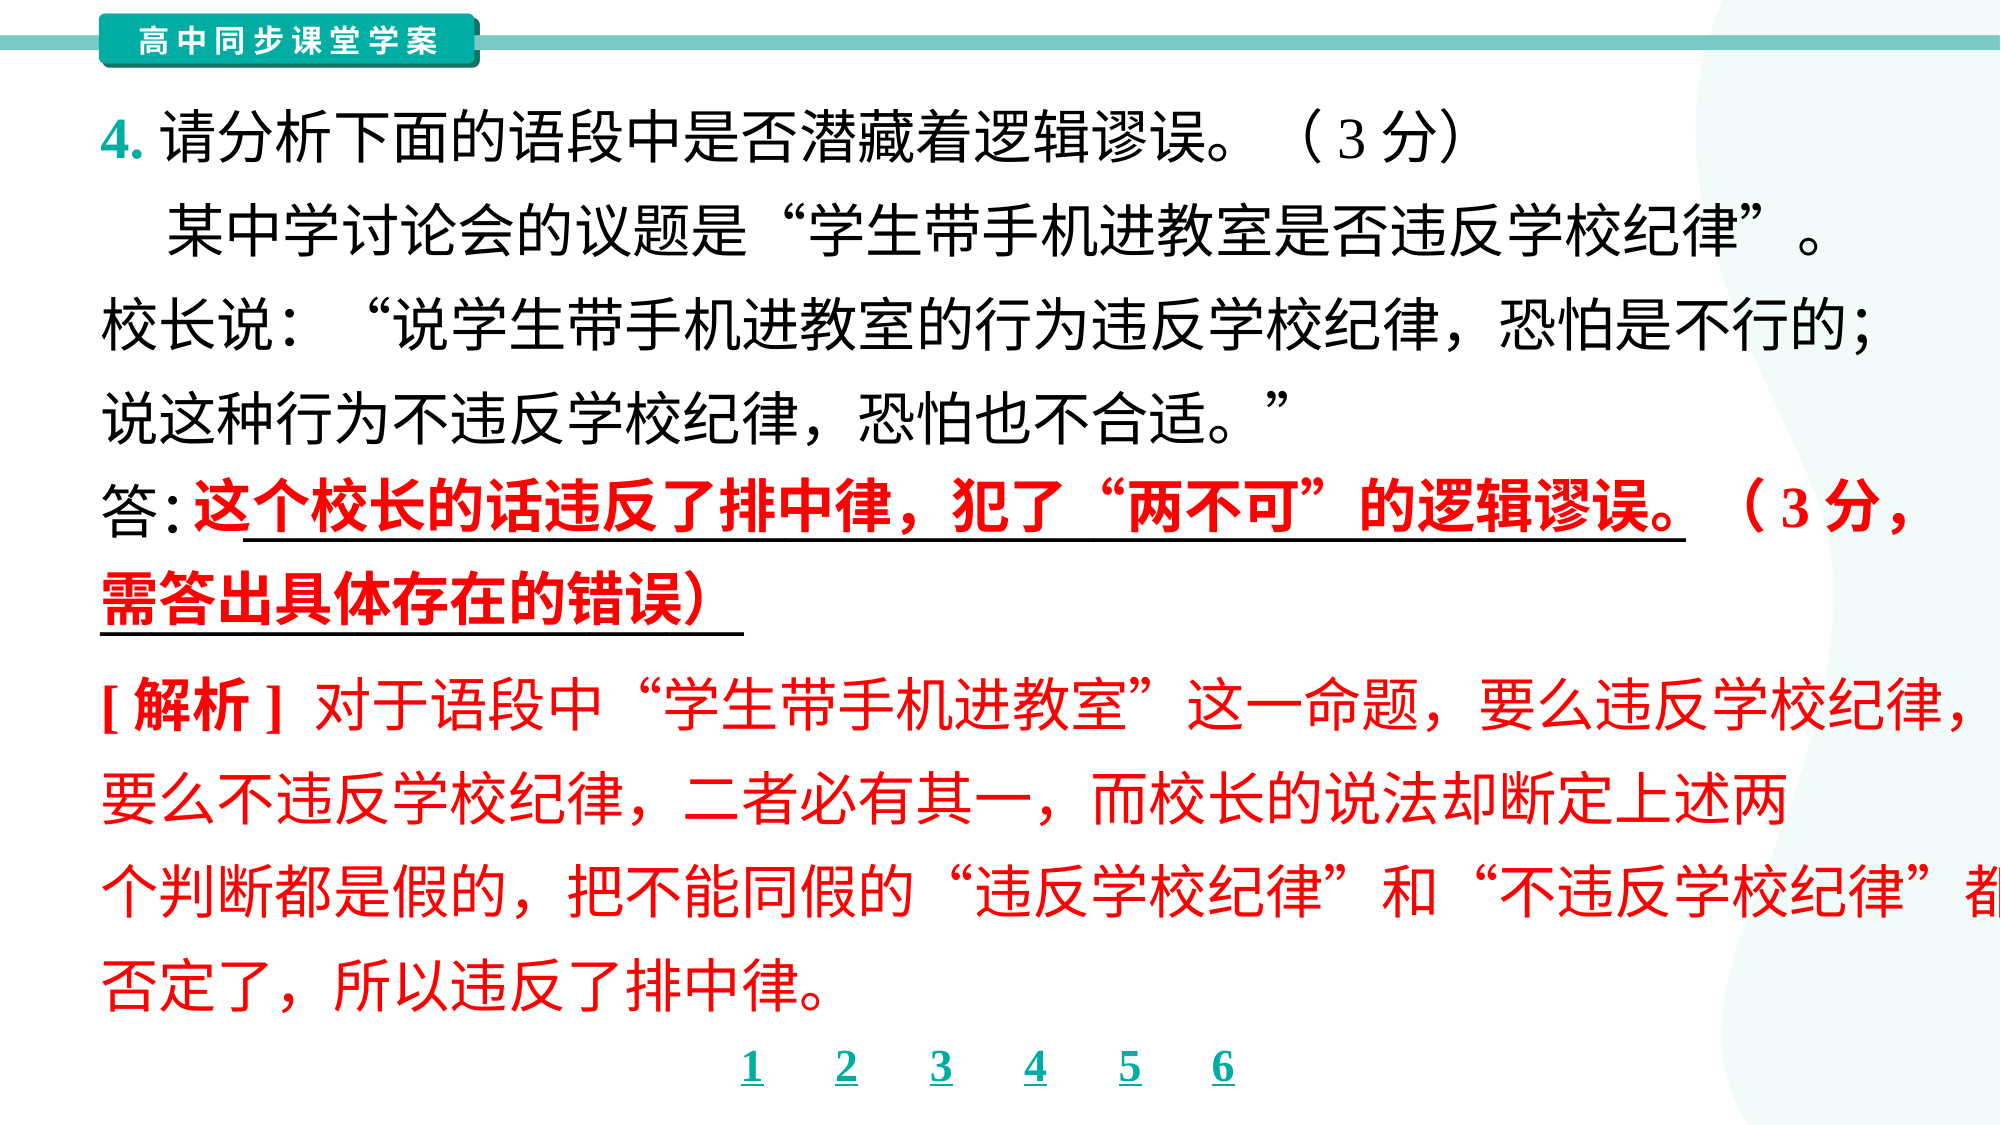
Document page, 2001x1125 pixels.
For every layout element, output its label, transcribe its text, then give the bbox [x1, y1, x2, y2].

text_box [解析] 对于语段中“学生带手机进教室”这一命题，要么违反学校纪律， 要么不违反学校纪律，二者必有其一，而校长的说法却断定上述两 个判断都是假的，把不能同假的“违反学校纪律”和“不违反学校纪律”都 否定了，所以违反了排中律。 [100, 644, 1899, 1020]
picture [0, 0, 2000, 1125]
text_box 4.请分析下面的语段中是否潜藏着逻辑谬误。（3分） 某中学讨论会的议题是“学生带手机进教室是否违反学校纪律”。 校长说：“说学生带手机进教室的行为违反学校纪律，恐怕是不行的； 说这种行为不违反学校纪律，恐怕也不合适。” 答： ________________________________________________________ _________________________ [100, 633, 1899, 640]
text_box 4.请分析下面的语段中是否潜藏着逻辑谬误。（3分） 某中学讨论会的议题是“学生带手机进教室是否违反学校纪律”。 校长说：“说学生带手机进教室的行为违反学校纪律，恐怕是不行的； 说这种行为不违反学校纪律，恐怕也不合适。” 答： ________________________________________________________ _________________________ [100, 76, 1899, 446]
text_box 这个校长的话违反了排中律，犯了“两不可”的逻辑谬误。（3分，需答出具体存在的错误） [100, 446, 1899, 633]
